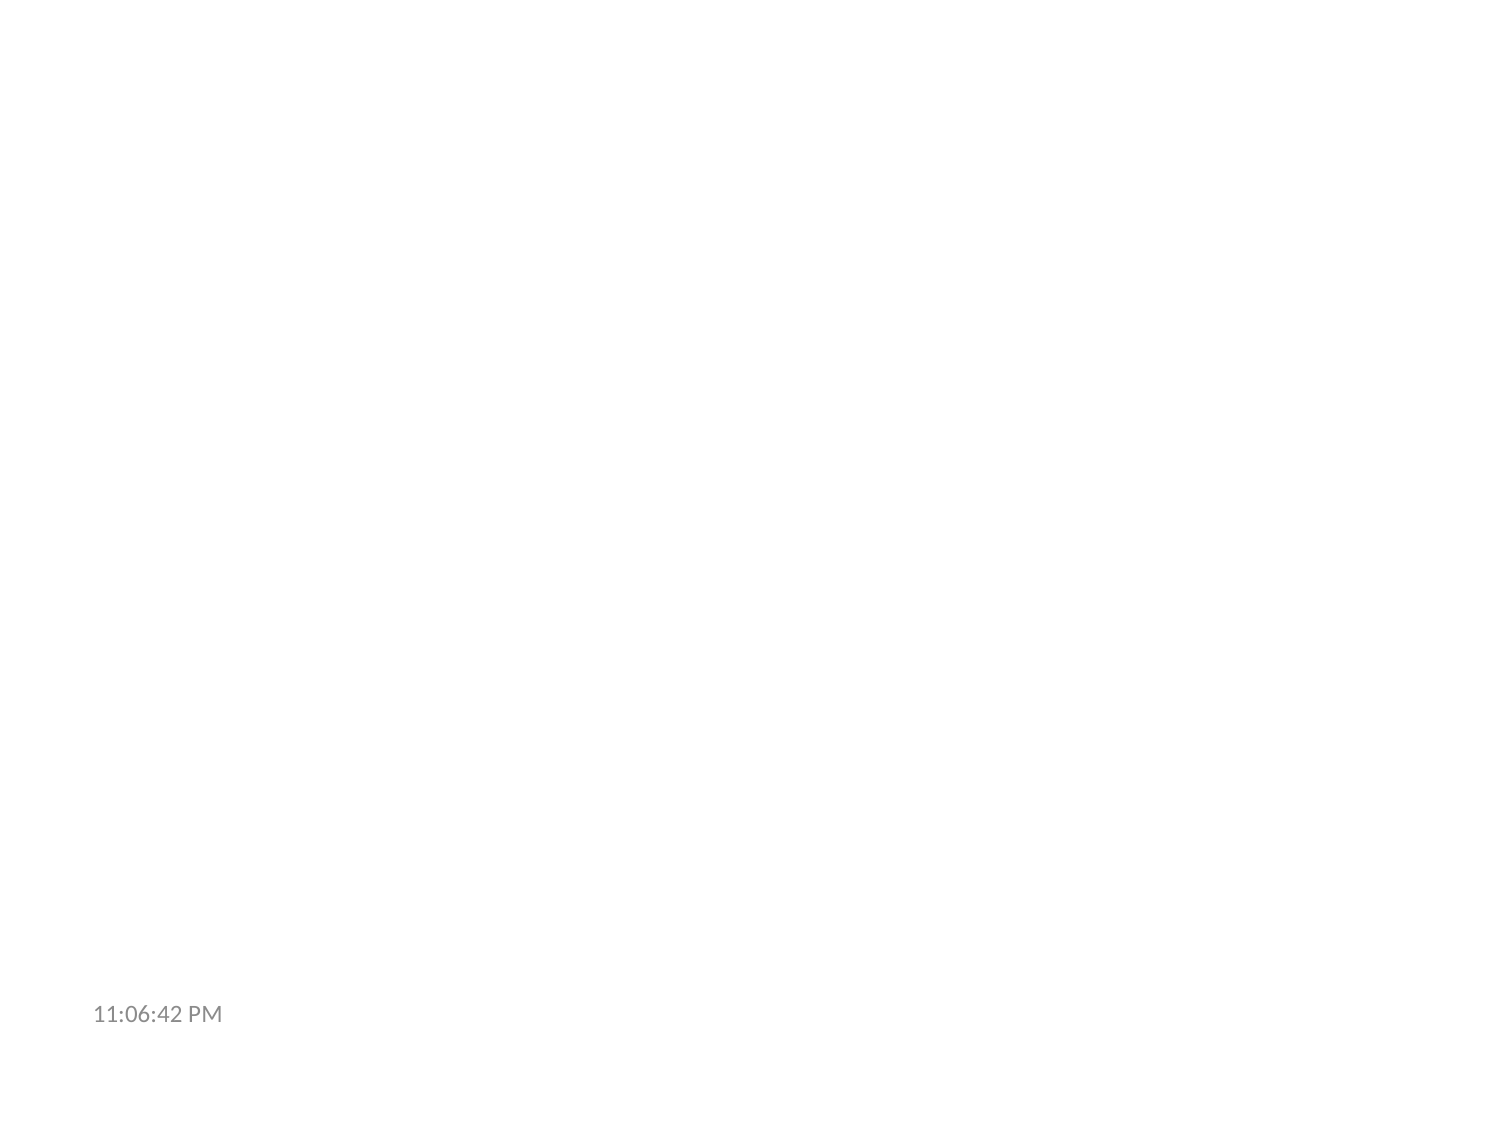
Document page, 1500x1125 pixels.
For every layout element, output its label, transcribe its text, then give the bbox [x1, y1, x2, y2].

text_box 3:35:09 PM [77, 982, 428, 1043]
